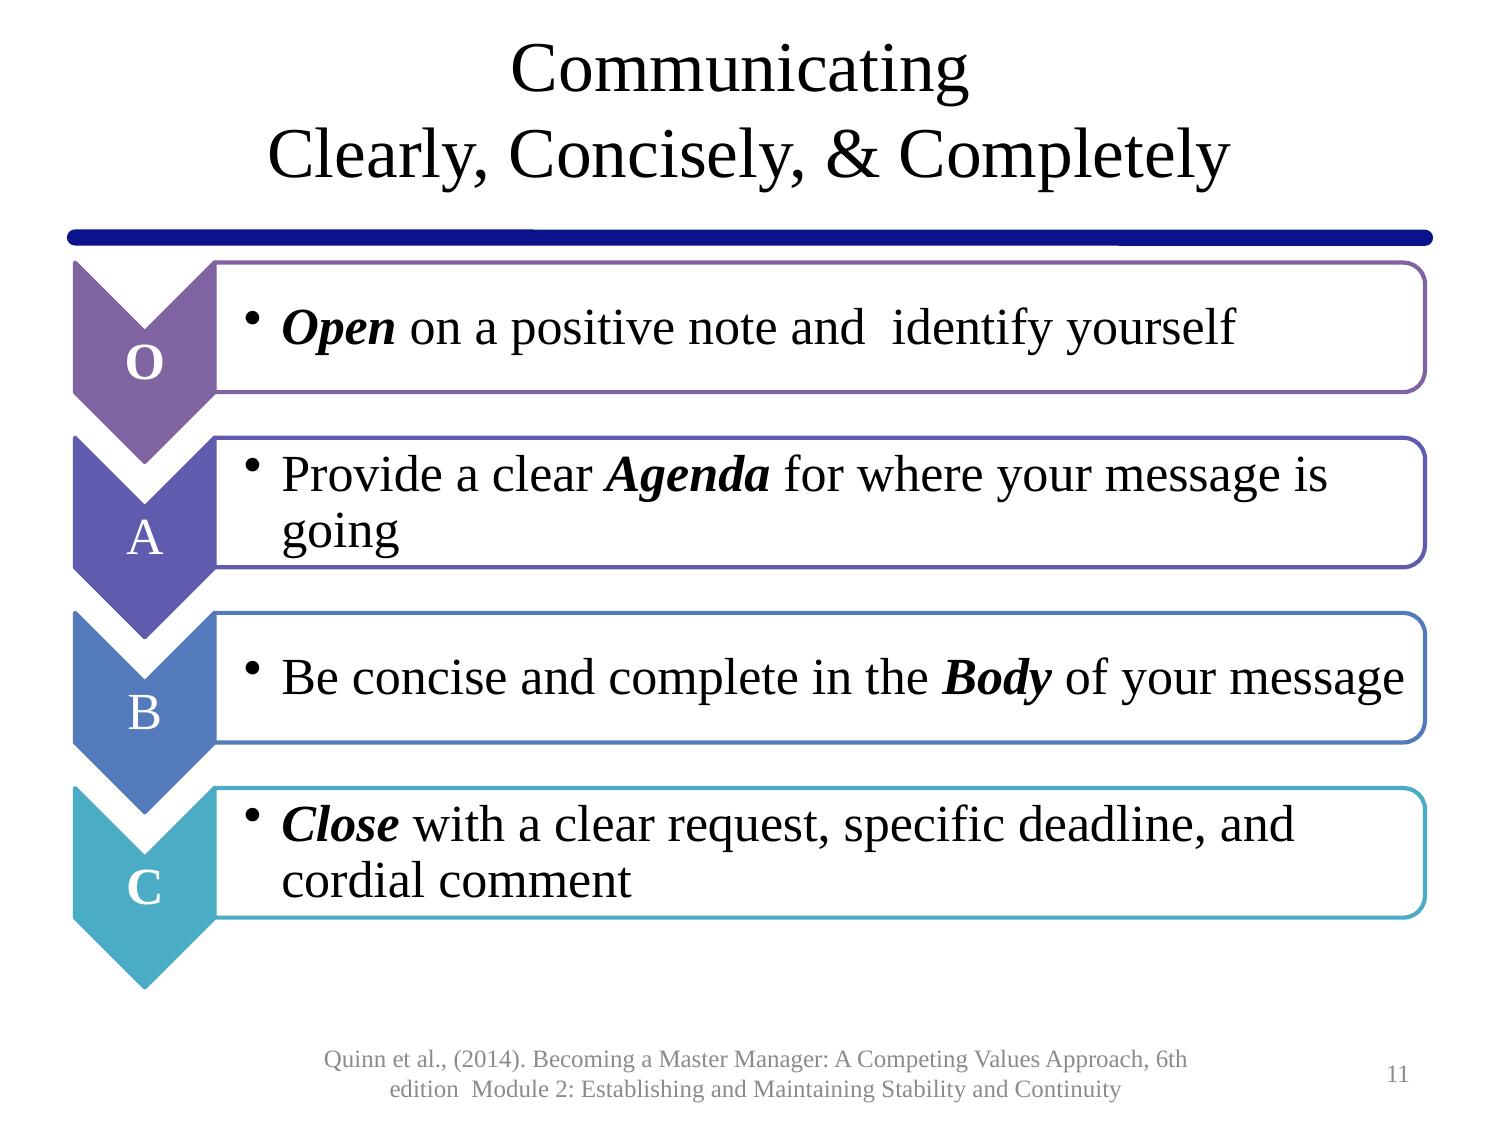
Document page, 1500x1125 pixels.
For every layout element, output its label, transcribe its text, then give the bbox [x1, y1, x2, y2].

footer Quinn et al., (2014). Becoming a Master Manager: A Competing Values Approach, 6th edition Module 2: Establishing and Maintaining Stability and Continuity [287, 1042, 1074, 1103]
title Communicating Clearly, Concisely, & Completely [75, 12, 1425, 200]
slide_number 11 [1074, 1042, 1425, 1103]
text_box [74, 262, 1426, 988]
